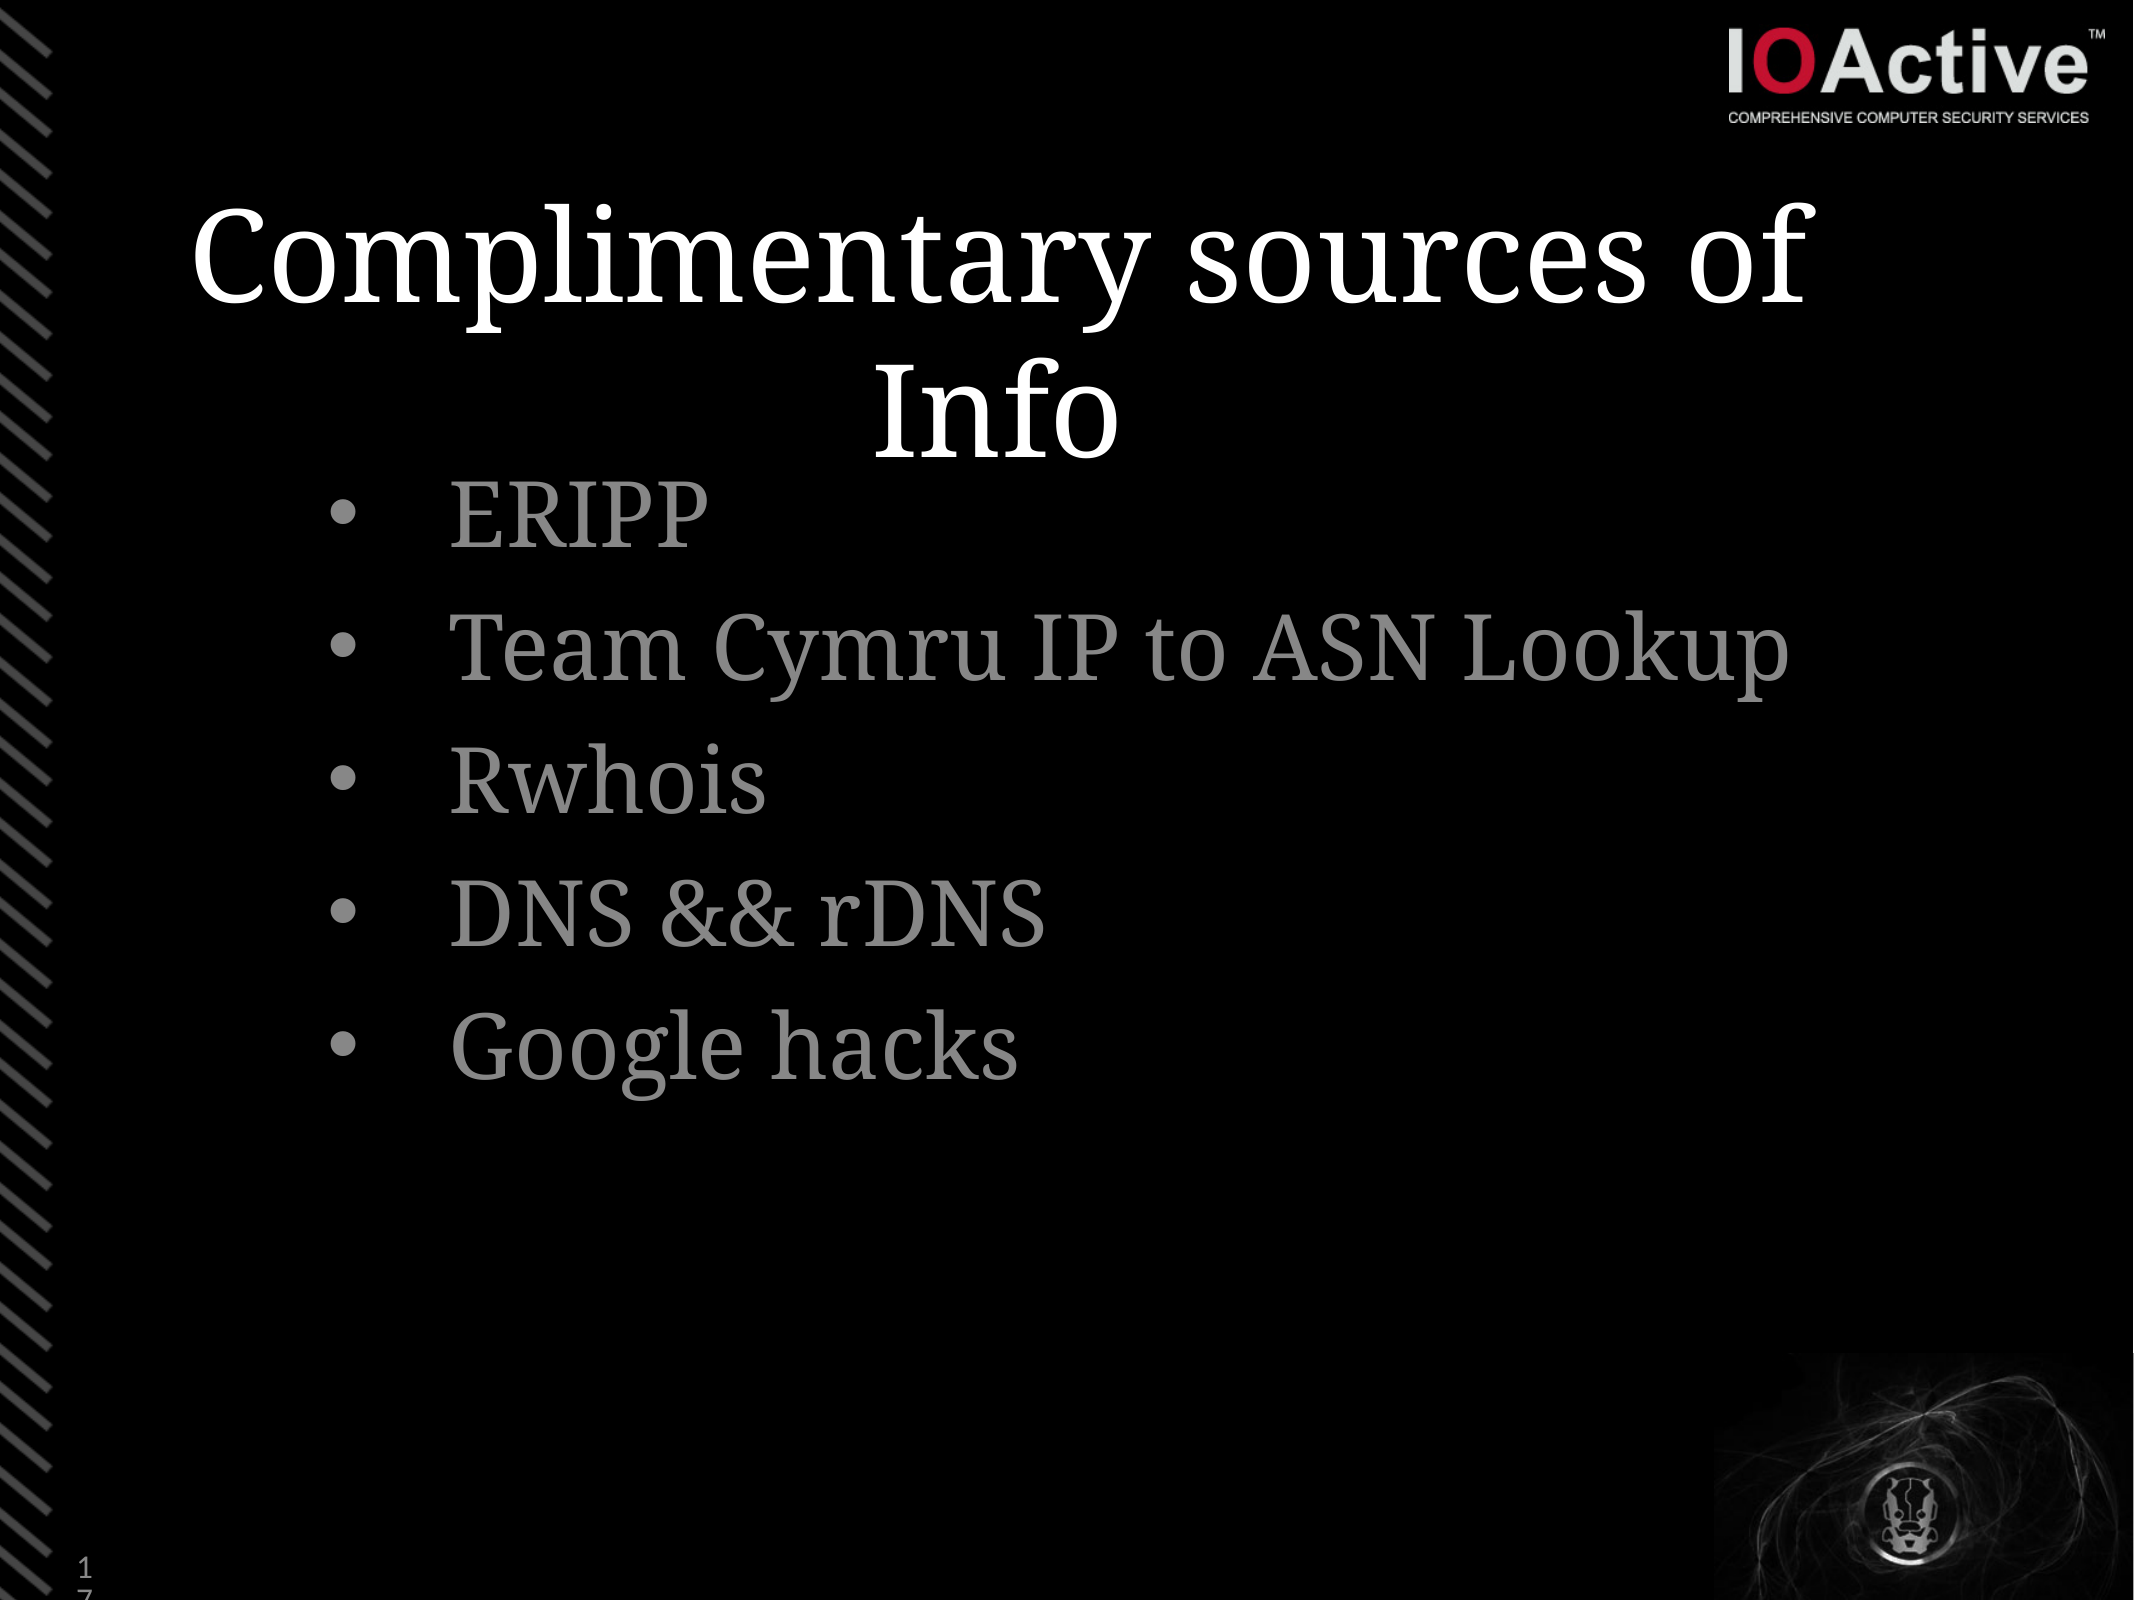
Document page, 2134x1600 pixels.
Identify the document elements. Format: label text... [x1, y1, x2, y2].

slide_number 17 [60, 1538, 110, 1592]
picture [0, 0, 55, 1600]
picture [1729, 24, 2105, 123]
picture [1714, 1353, 2134, 1600]
title Complimentary sources of Info [91, 157, 1905, 500]
list ERIPP Team Cymru IP to ASN Lookup Rwhois DNS && rDNS Google hacks [320, 450, 1815, 1315]
